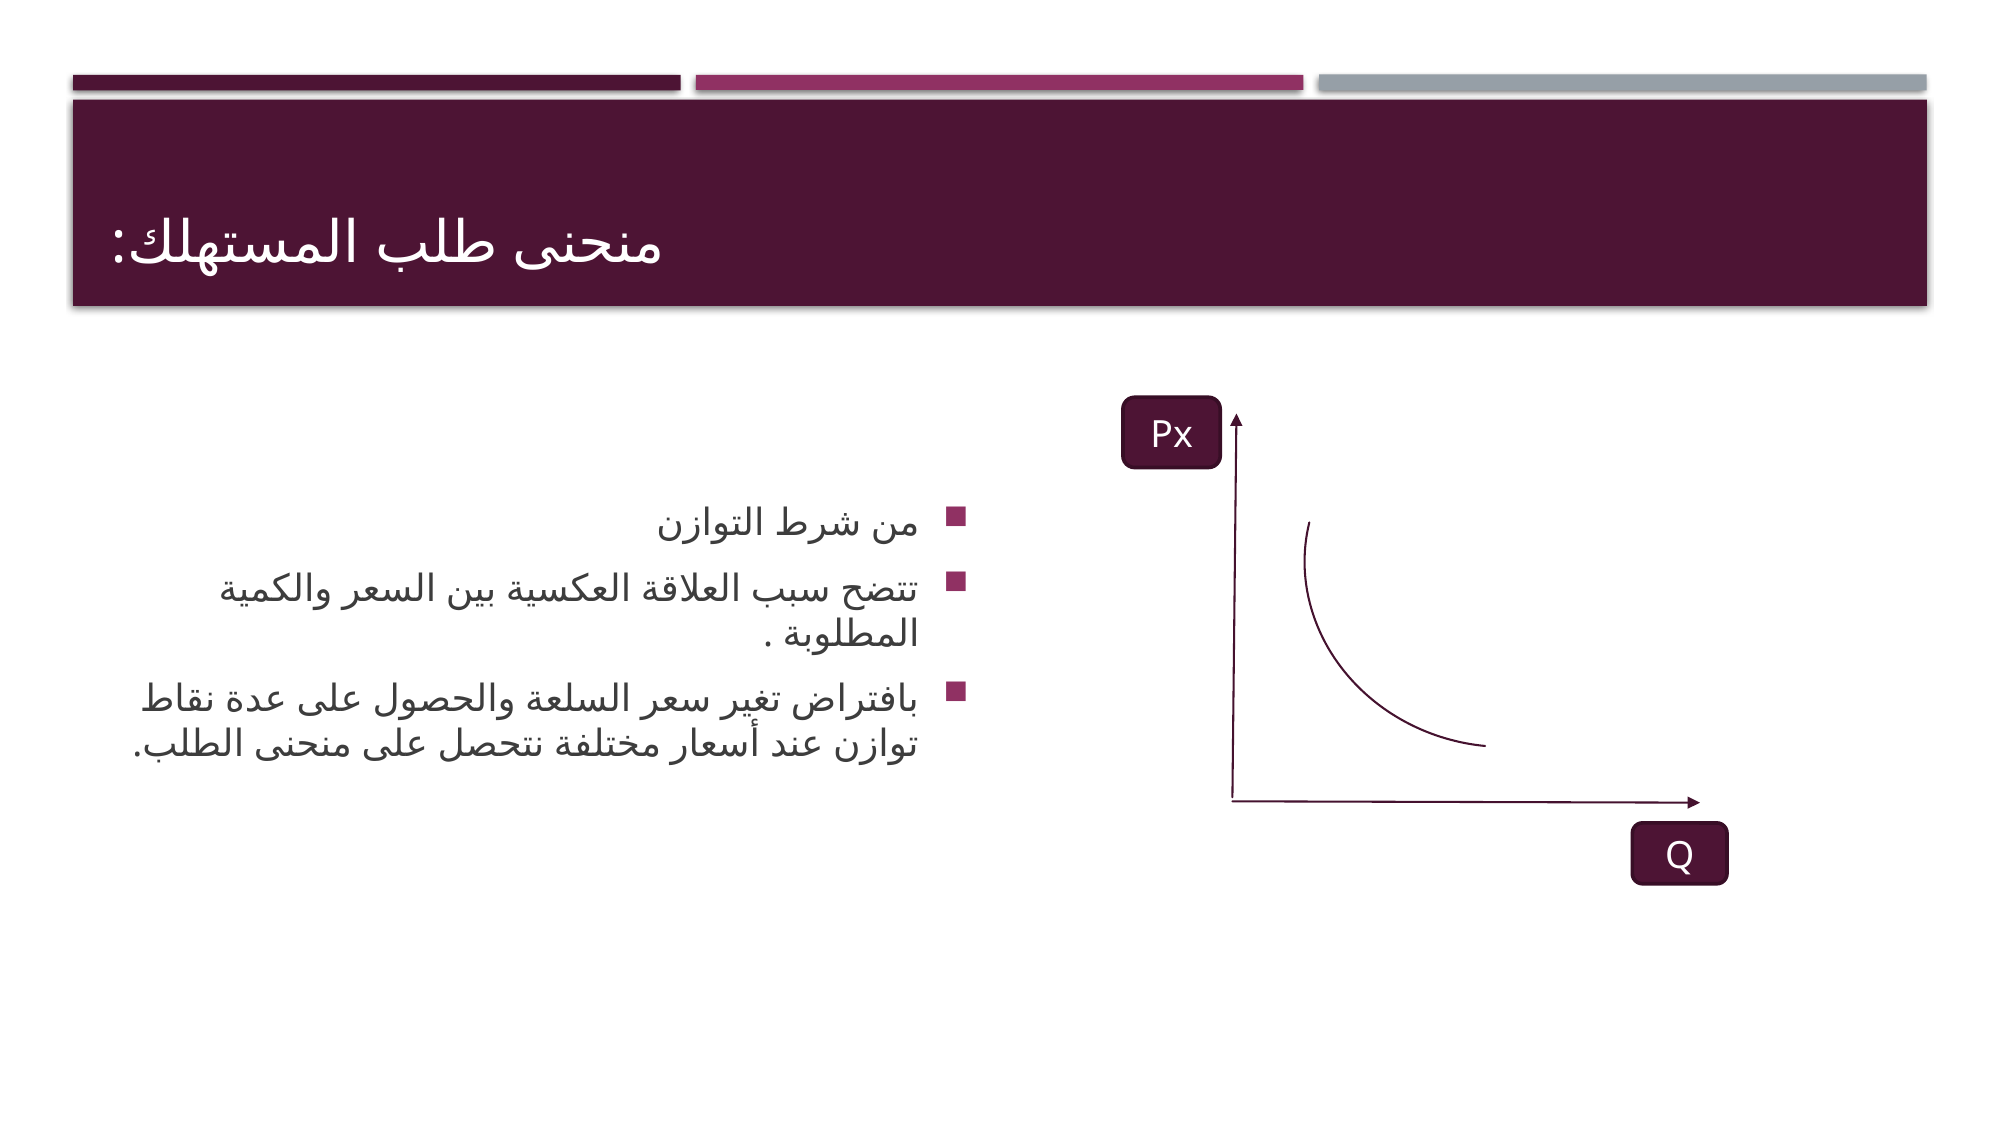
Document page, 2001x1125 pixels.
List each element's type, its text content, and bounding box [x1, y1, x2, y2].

text_box [1303, 521, 1497, 748]
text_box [1231, 412, 1237, 798]
title منحنى طلب المستهلك: [95, 119, 1905, 282]
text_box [1240, 800, 1701, 804]
text_box Px [1121, 395, 1223, 470]
text_box Q [1630, 821, 1729, 886]
